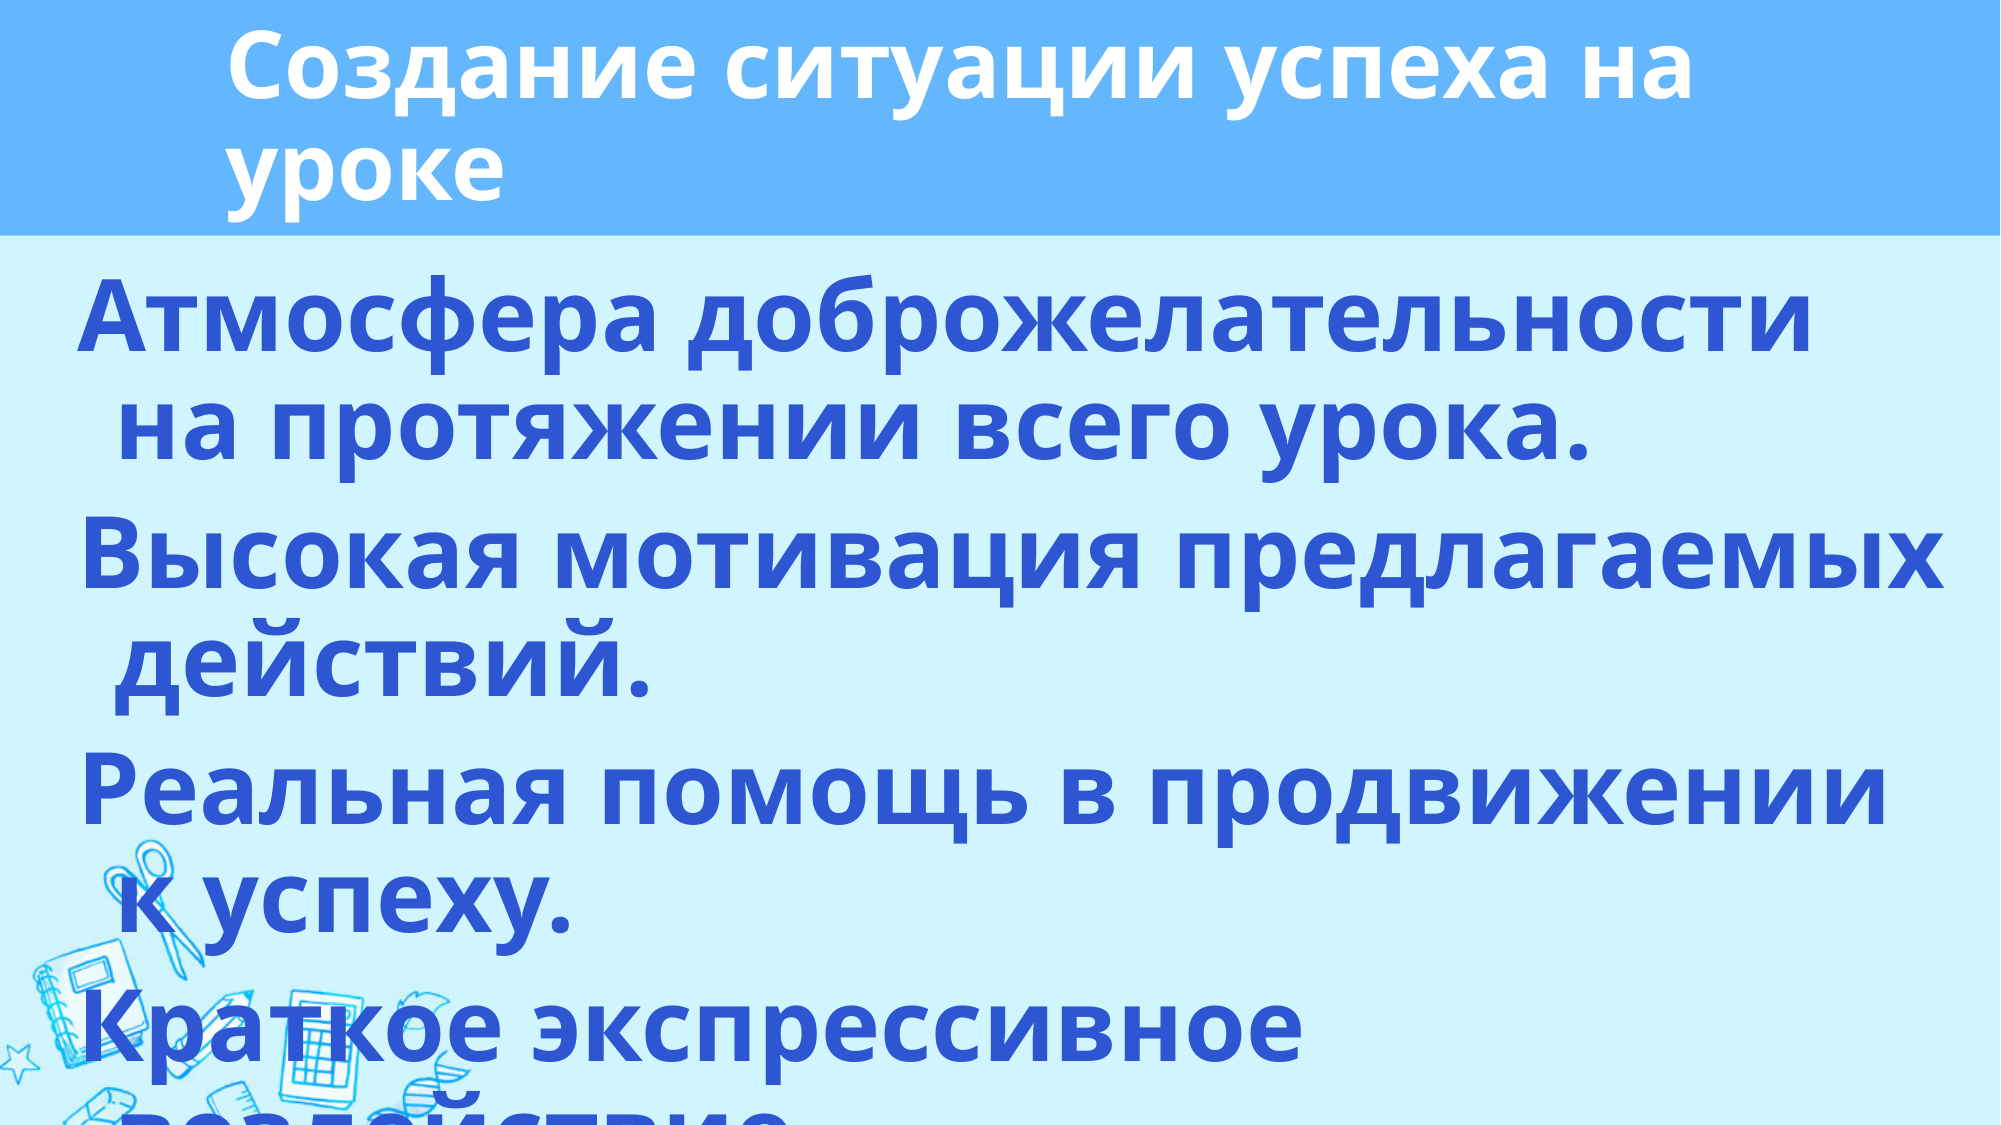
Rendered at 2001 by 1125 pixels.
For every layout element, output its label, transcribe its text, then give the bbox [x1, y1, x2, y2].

picture [0, 0, 2001, 1125]
list Атмосфера доброжелательности на протяжении всего урока. Высокая мотивация предлагаемых действий. Реальная помощь в продвижении к успеху. Краткое экспрессивное воздействие. [62, 257, 1965, 1067]
title Создание ситуации успеха на уроке [210, 10, 1907, 228]
